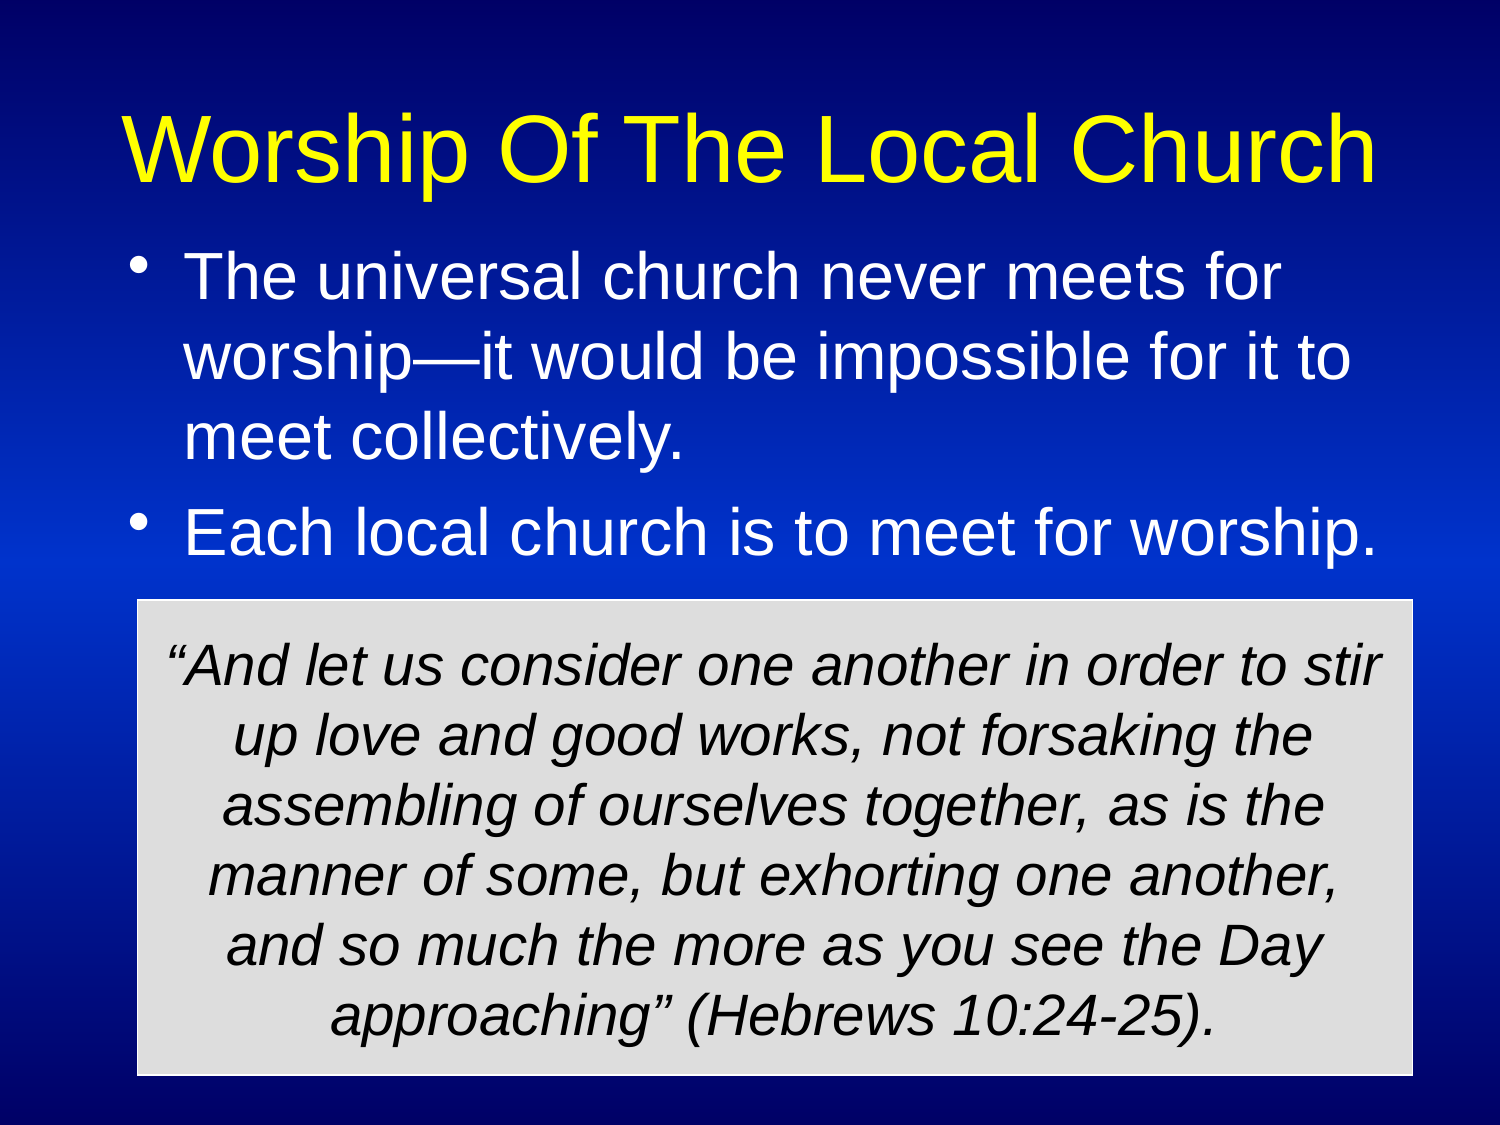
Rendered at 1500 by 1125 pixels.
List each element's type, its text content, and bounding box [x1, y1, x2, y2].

title Worship Of The Local Church [37, 50, 1463, 238]
list The universal church never meets for worship—it would be impossible for it to meet collectively. Each local church is to meet for worship. [112, 224, 1463, 1125]
text_box “And let us consider one another in order to stir up love and good works, not forsaking the assembling of ourselves together, as is the manner of some, but exhorting one another, and so much the more as you see the Day approaching” (Hebrews 10:24-25). [137, 600, 1413, 1075]
